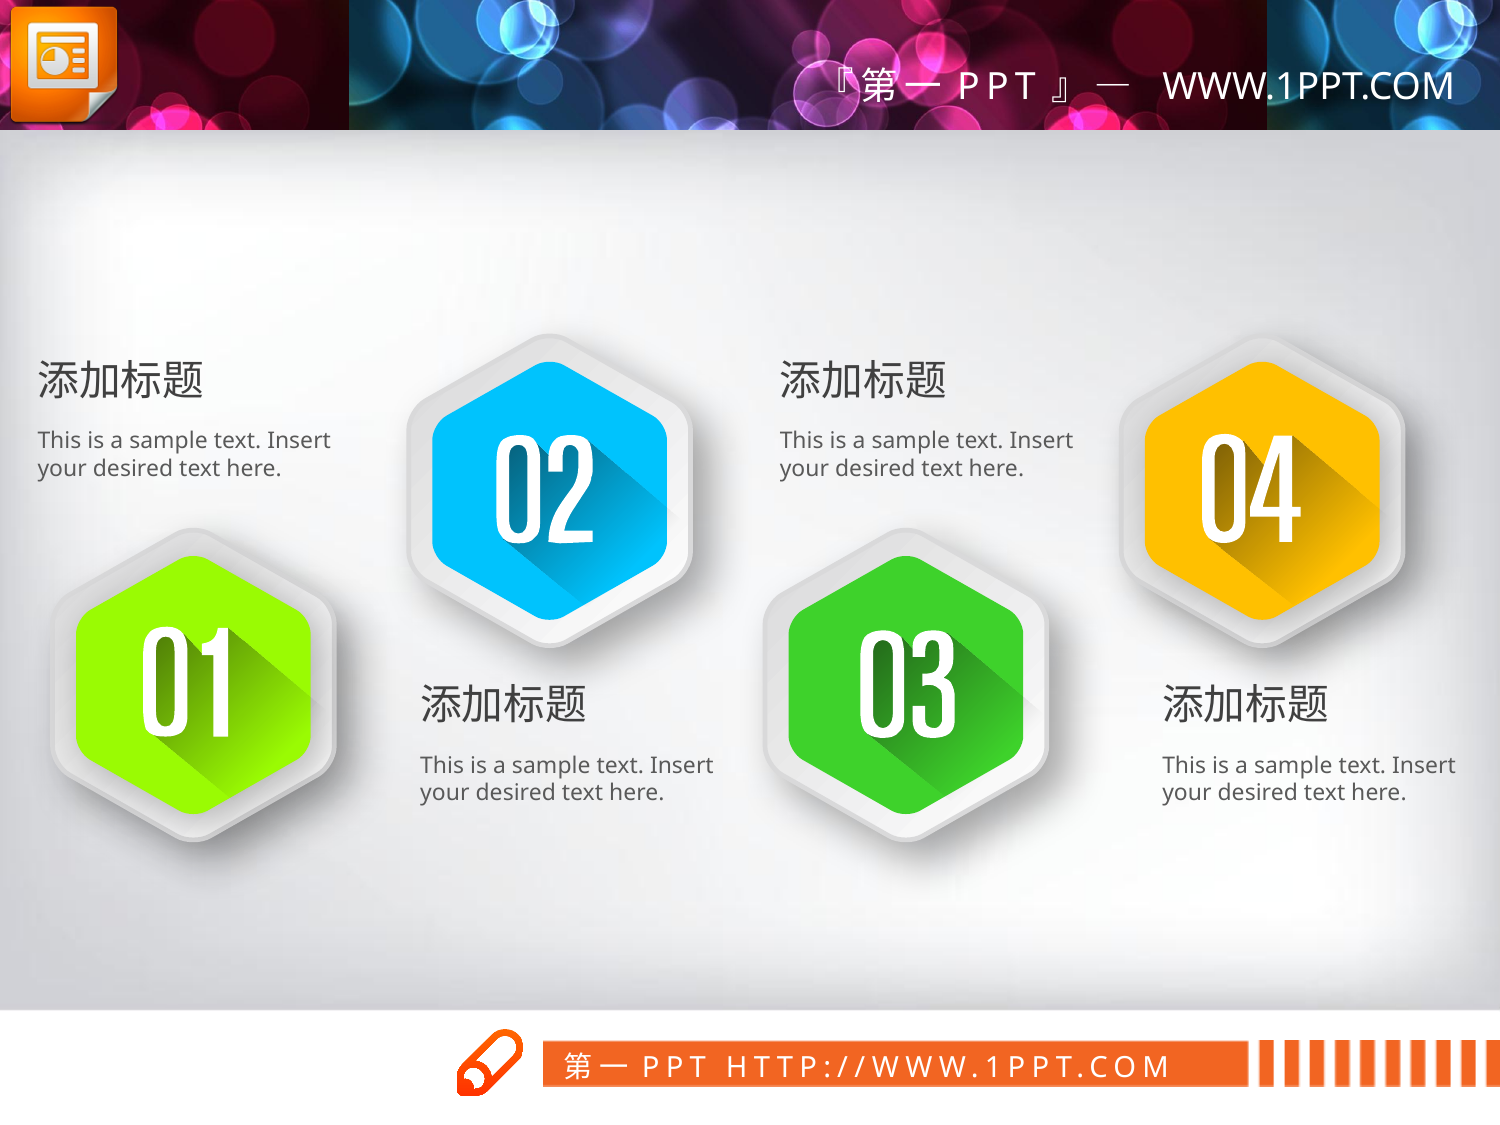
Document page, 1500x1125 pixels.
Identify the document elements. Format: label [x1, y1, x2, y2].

text_box [764, 346, 1112, 490]
text_box [405, 670, 753, 814]
picture [543, 1040, 1500, 1087]
text_box [1121, 334, 1404, 648]
text_box [764, 528, 1052, 842]
text_box [22, 346, 370, 490]
picture [0, 0, 1500, 1012]
text_box [408, 334, 691, 648]
text_box [1147, 670, 1495, 814]
text_box [52, 528, 335, 842]
